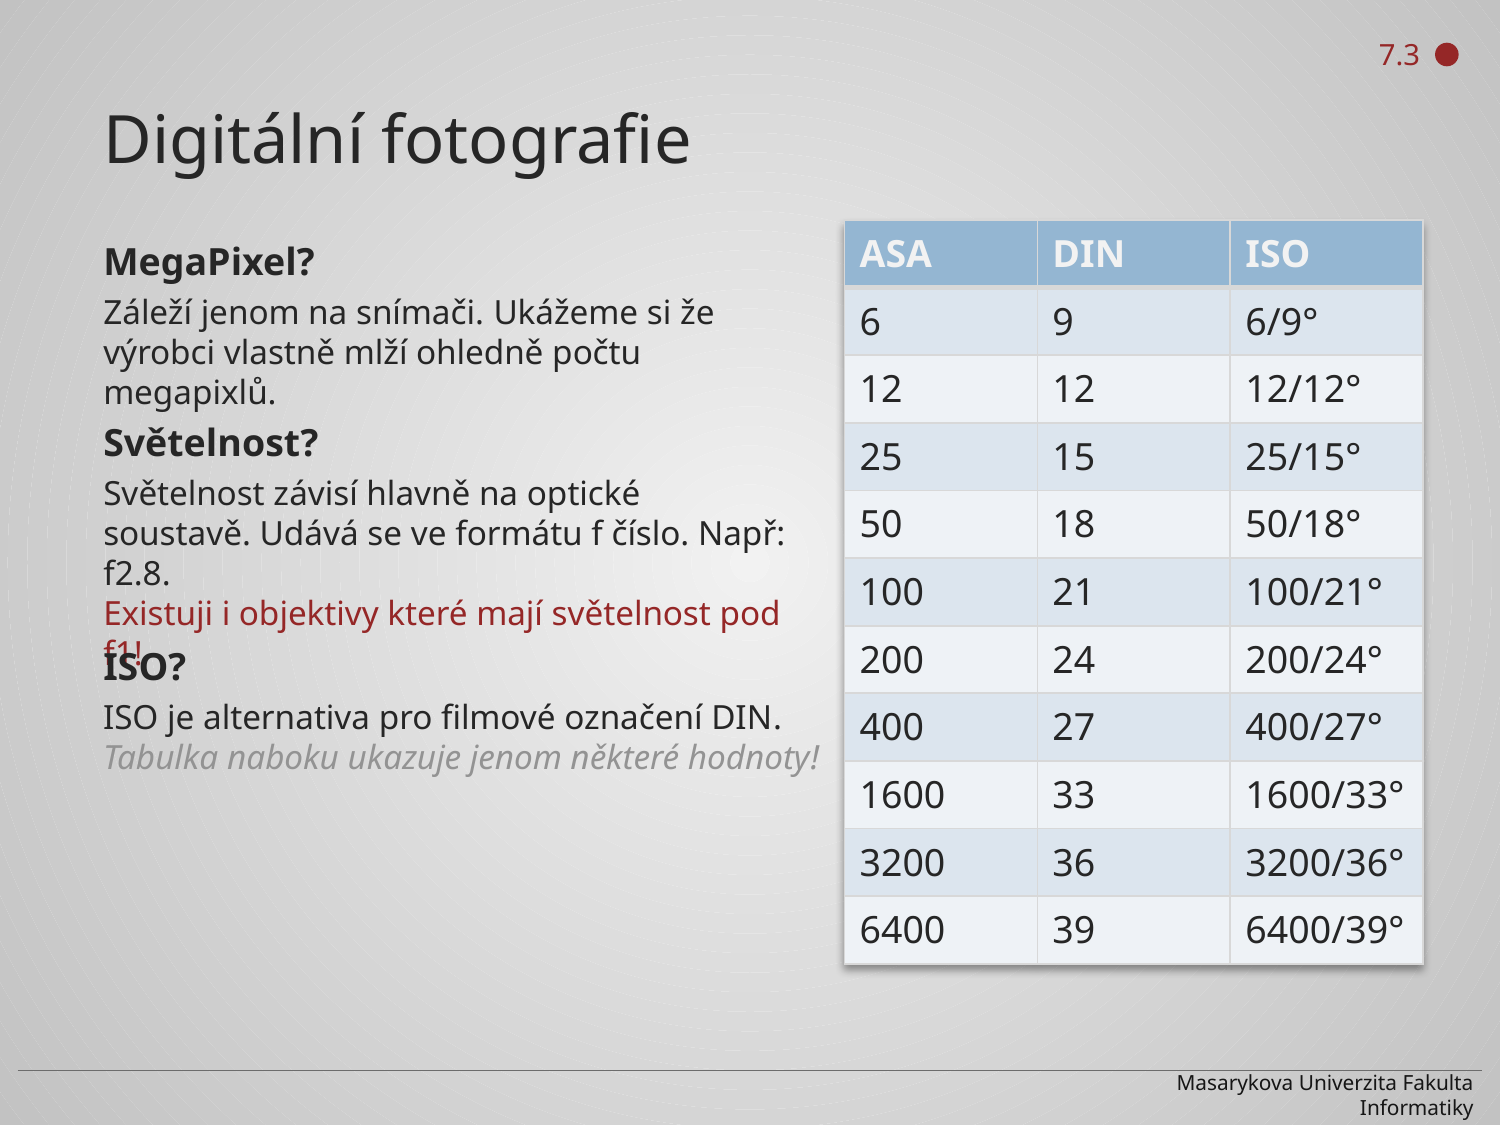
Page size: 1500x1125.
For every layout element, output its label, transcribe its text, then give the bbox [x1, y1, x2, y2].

table_cell 21 [1038, 559, 1229, 625]
text_box ISO je alternativa pro filmové označení DIN. Tabulka naboku ukazuje jenom některé hodnoty! [88, 689, 837, 784]
table_cell 100 [845, 559, 1037, 625]
text_box ISO? [1429, 635, 1436, 696]
table_cell 400/27° [1231, 694, 1422, 760]
table_cell 50 [845, 491, 1037, 557]
text_box Světelnost závisí hlavně na optické soustavě. Udává se ve formátu f číslo. Např: f2.8. Existuji i objektivy které mají světelnost pod f1! [88, 464, 809, 635]
table_cell 15 [1038, 424, 1229, 490]
text_box Záleží jenom na snímači. Ukážeme si že výrobci vlastně mlží ohledně počtu megapixlů. [88, 283, 821, 411]
table_cell 6 [845, 290, 1037, 354]
table_cell 6/9° [1231, 290, 1422, 354]
table_cell 200/24° [1231, 627, 1422, 692]
table_cell 12/12° [1231, 356, 1422, 422]
table_cell 25 [845, 424, 1037, 490]
table_cell 50/18° [1231, 491, 1422, 557]
table_cell 3200 [845, 829, 1037, 895]
table_cell 6400 [845, 897, 1037, 963]
table_header DIN [1038, 221, 1229, 285]
table_cell 36 [1038, 829, 1229, 895]
table_header ASA [845, 221, 1037, 285]
table_cell 1600 [845, 762, 1037, 828]
text_box MegaPixel? [1429, 230, 1436, 290]
table_header ISO [1231, 221, 1422, 285]
table_cell 400 [845, 694, 1037, 760]
text_box MegaPixel? [88, 230, 837, 290]
text_box Digitální fotografie [88, 89, 1436, 230]
table_cell 18 [1038, 491, 1229, 557]
text_box 7.3 [1364, 29, 1459, 79]
table_cell 33 [1038, 762, 1229, 828]
table_cell 24 [1038, 627, 1229, 692]
table_cell 100/21° [1231, 559, 1422, 625]
footer Masarykova Univerzita Fakulta Informatiky [1092, 1065, 1489, 1125]
table_cell 27 [1038, 694, 1229, 760]
table_cell 12 [845, 356, 1037, 422]
text_box ISO? [88, 635, 837, 689]
table_cell 39 [1038, 897, 1229, 963]
table_cell 3200/36° [1231, 829, 1422, 895]
table_cell 200 [845, 627, 1037, 692]
table_cell 12 [1038, 356, 1229, 422]
table_cell 9 [1038, 290, 1229, 354]
text_box Světelnost? [1429, 411, 1436, 471]
text_box Světelnost? [88, 411, 837, 471]
table_cell 25/15° [1231, 424, 1422, 490]
table_cell 6400/39° [1231, 897, 1422, 963]
table_cell 1600/33° [1231, 762, 1422, 828]
